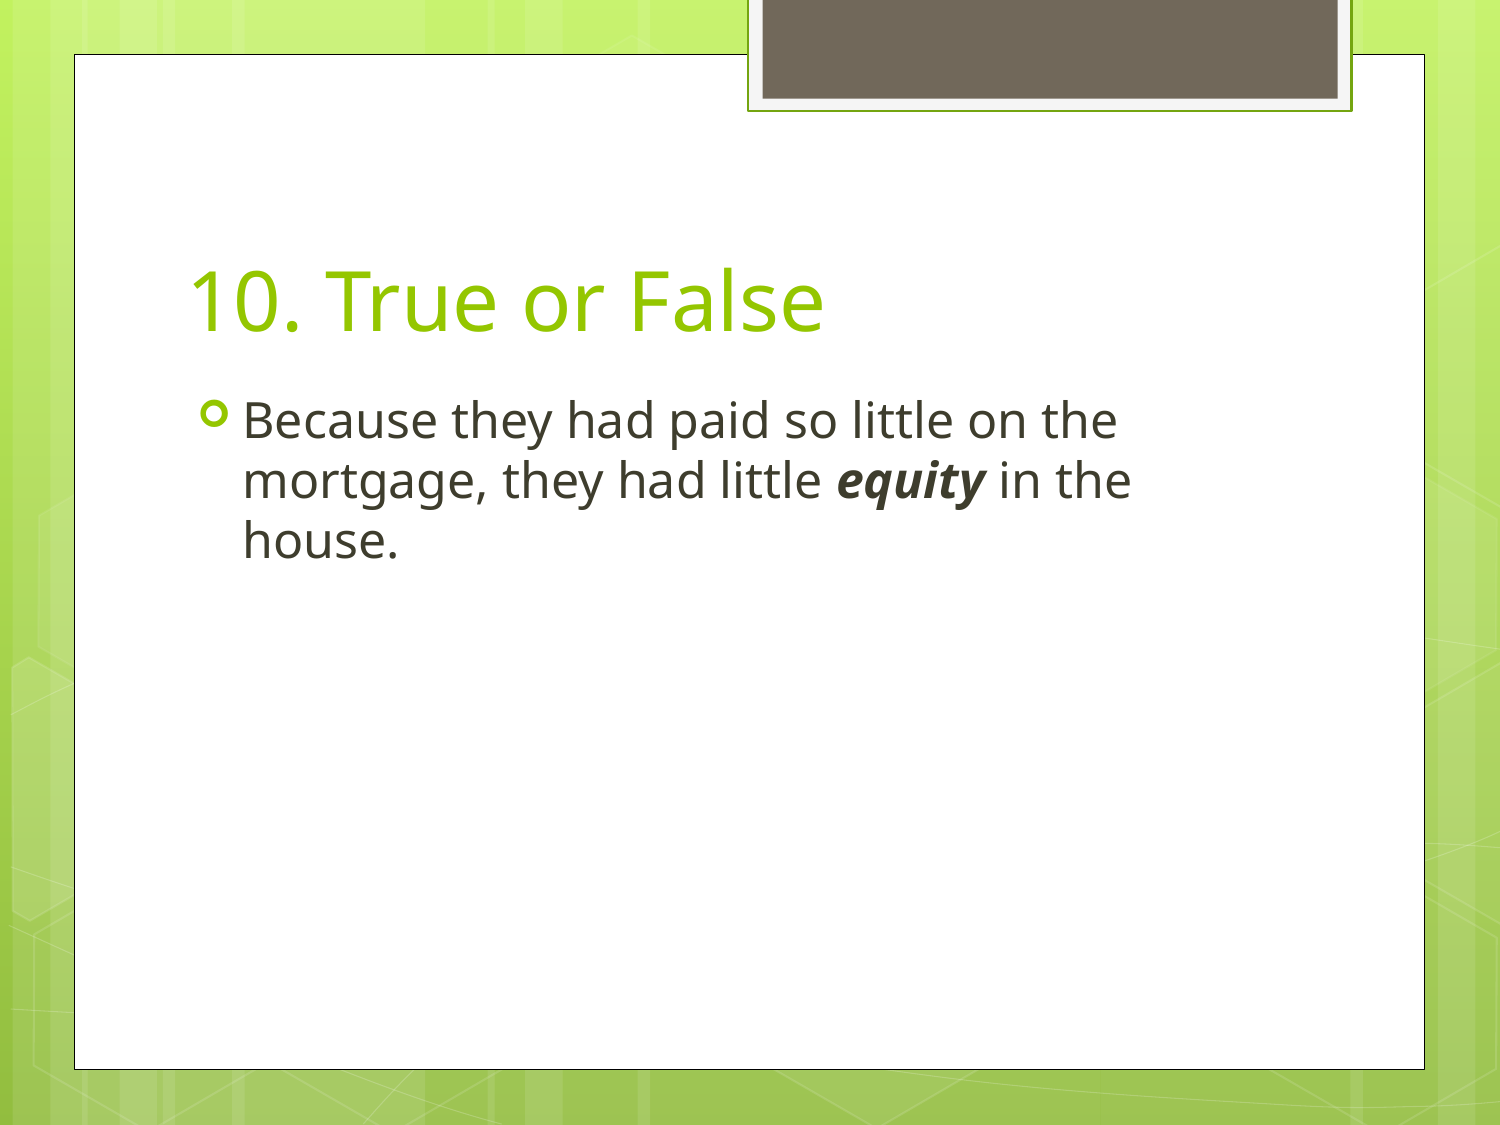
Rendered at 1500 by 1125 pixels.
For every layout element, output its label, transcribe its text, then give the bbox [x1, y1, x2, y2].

title 10. True or False [171, 168, 1324, 357]
list Because they had paid so little on the mortgage, they had little equity in the house. [171, 381, 1283, 957]
